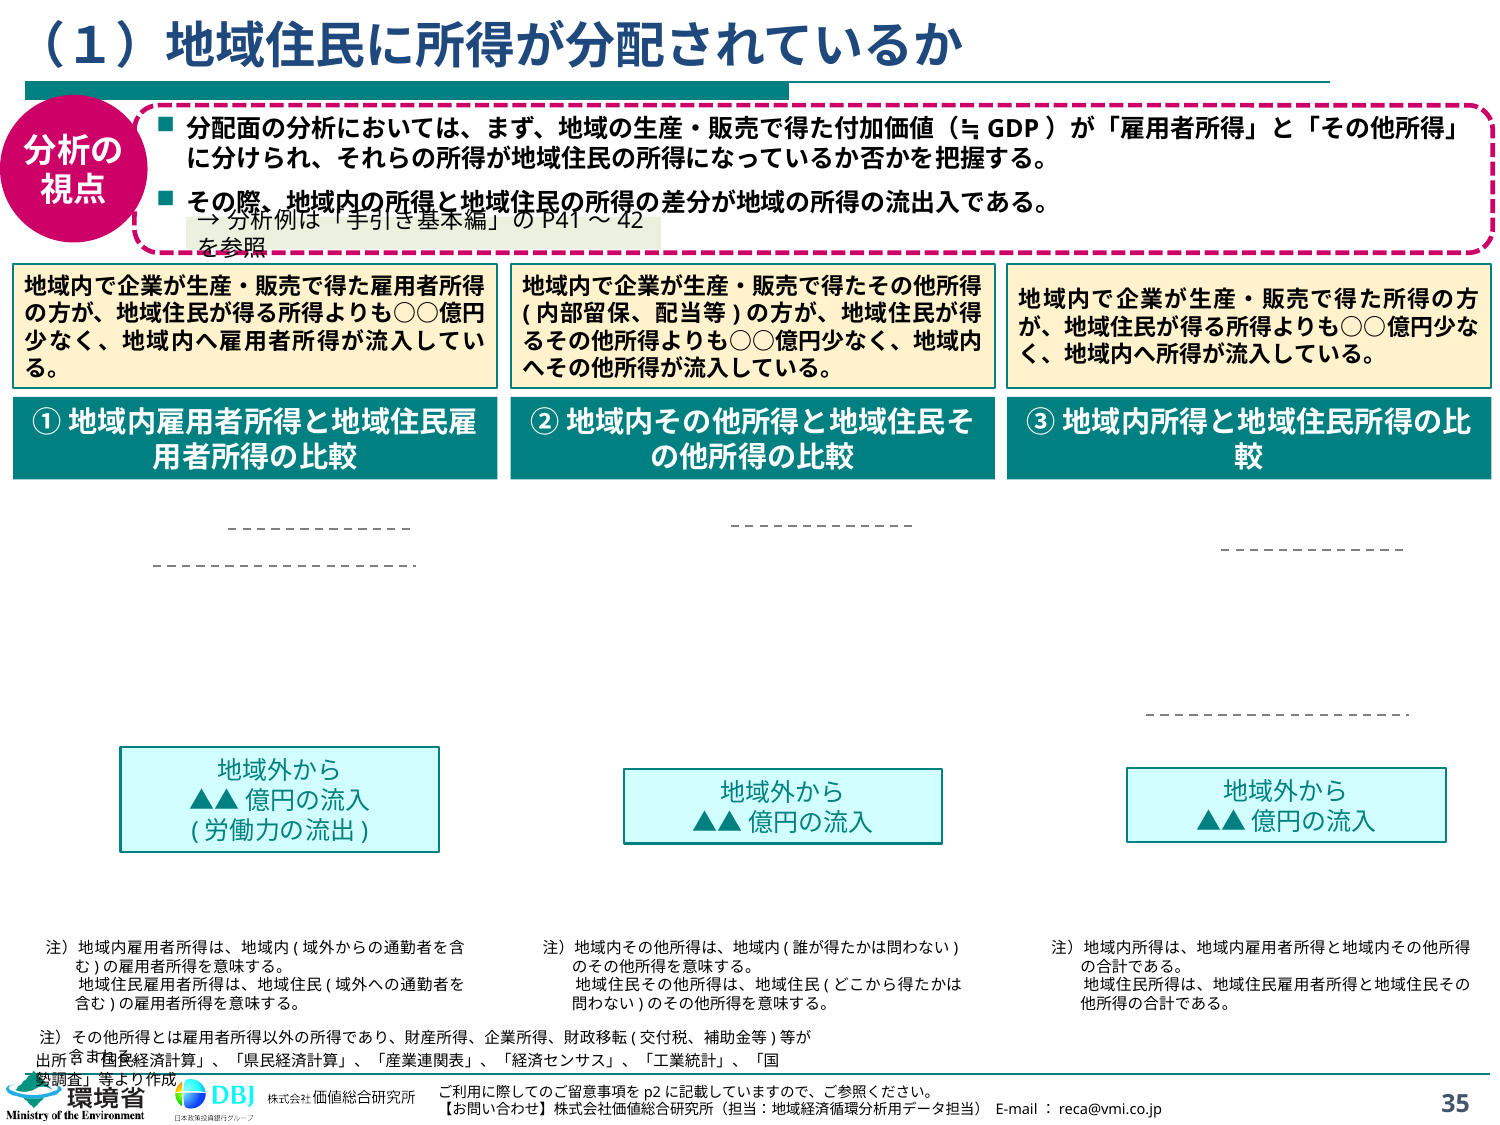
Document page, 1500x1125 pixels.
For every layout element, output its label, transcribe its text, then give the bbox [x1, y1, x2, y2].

text_box 分配面の分析においては、まず、地域の生産・販売で得た付加価値（≒GDP）が「雇用者所得」と「その他所得」に分けられ、それらの所得が地域住民の所得になっているか否かを把握する。 その際、地域内の所得と地域住民の所得の差分が地域の所得の流出入である。 [134, 105, 1493, 253]
text_box →分析例は「手引き基本編」のP41～42を参照 [186, 216, 662, 250]
picture [171, 1089, 419, 1125]
picture [2, 1071, 148, 1125]
text_box 地域外から ▲▲億円の流入 [623, 768, 943, 844]
text_box 注）地域内その他所得は、地域内(誰が得たかは問わない)のその他所得を意味する。 注）地域住民その他所得は、地域住民(どこから得たかは問わない)のその他所得を意味する。 [527, 930, 977, 1021]
text_box 地域内で企業が生産・販売で得た雇用者所得の方が、地域住民が得る所得よりも○○億円少なく、地域内へ雇用者所得が流入している。 [13, 264, 498, 389]
text_box ①地域内雇用者所得と地域住民雇用者所得の比較 [13, 396, 498, 480]
text_box 地域外から ▲▲億円の流入 [1127, 767, 1446, 843]
text_box 注）その他所得とは雇用者所得以外の所得であり、財産所得、企業所得、財政移転(交付税、補助金等)等が含まれる。 [39, 1027, 812, 1066]
text_box 出所： 「国民経済計算」、「県民経済計算」、「産業連関表」、「経済センサス」、「工業統計」、「国勢調査」等より作成 [35, 1050, 787, 1089]
text_box ③地域内所得と地域住民所得の比較 [1007, 396, 1492, 480]
text_box ②地域内その他所得と地域住民その他所得の比較 [510, 396, 995, 480]
text_box 分析の 視点 [0, 94, 148, 243]
text_box 地域内で企業が生産・販売で得たその他所得(内部留保、配当等)の方が、地域住民が得るその他所得よりも○○億円少なく、地域内へその他所得が流入している。 [510, 264, 995, 389]
text_box 地域外から ▲▲億円の流入 (労働力の流出) [120, 747, 440, 852]
slide_number 35 [1411, 1079, 1500, 1122]
text_box 注）地域内雇用者所得は、地域内(域外からの通勤者を含む)の雇用者所得を意味する。 注）地域住民雇用者所得は、地域住民(域外への通勤者を含む)の雇用者所得を意味する。 [30, 930, 480, 1021]
title （１）地域住民に所得が分配されているか [0, 0, 1304, 82]
text_box 地域内で企業が生産・販売で得た所得の方が、地域住民が得る所得よりも○○億円少なく、地域内へ所得が流入している。 [1007, 264, 1492, 389]
text_box 注）地域内所得は、地域内雇用者所得と地域内その他所得の合計である。 注）地域住民所得は、地域住民雇用者所得と地域住民その他所得の合計である。 [1036, 930, 1486, 1021]
